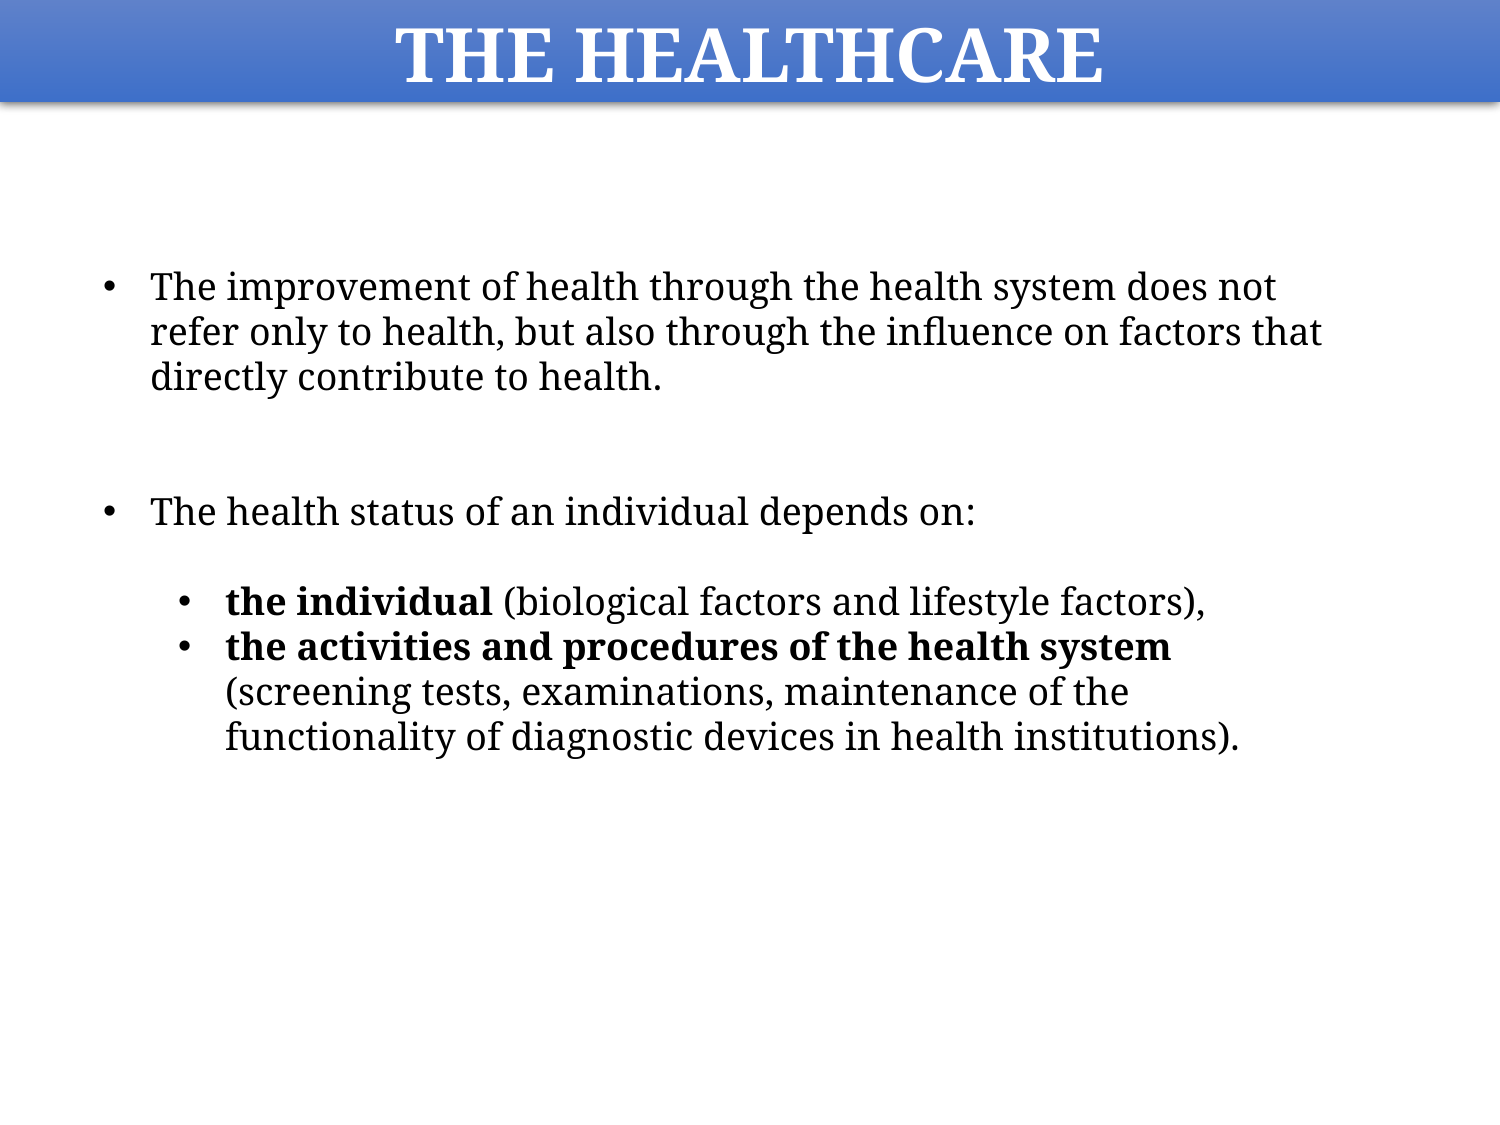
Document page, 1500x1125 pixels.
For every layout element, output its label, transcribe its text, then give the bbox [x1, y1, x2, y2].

text_box The improvement of health through the health system does not refer only to health, but also through the influence on factors that directly contribute to health. The health status of an individual depends on: the individual (biological factors and lifestyle factors), the activities and procedures of the health system (screening tests, examinations, maintenance of the functionality of diagnostic devices in health institutions). [88, 255, 1376, 766]
text_box THE HEALTHCARE [0, 0, 1500, 102]
